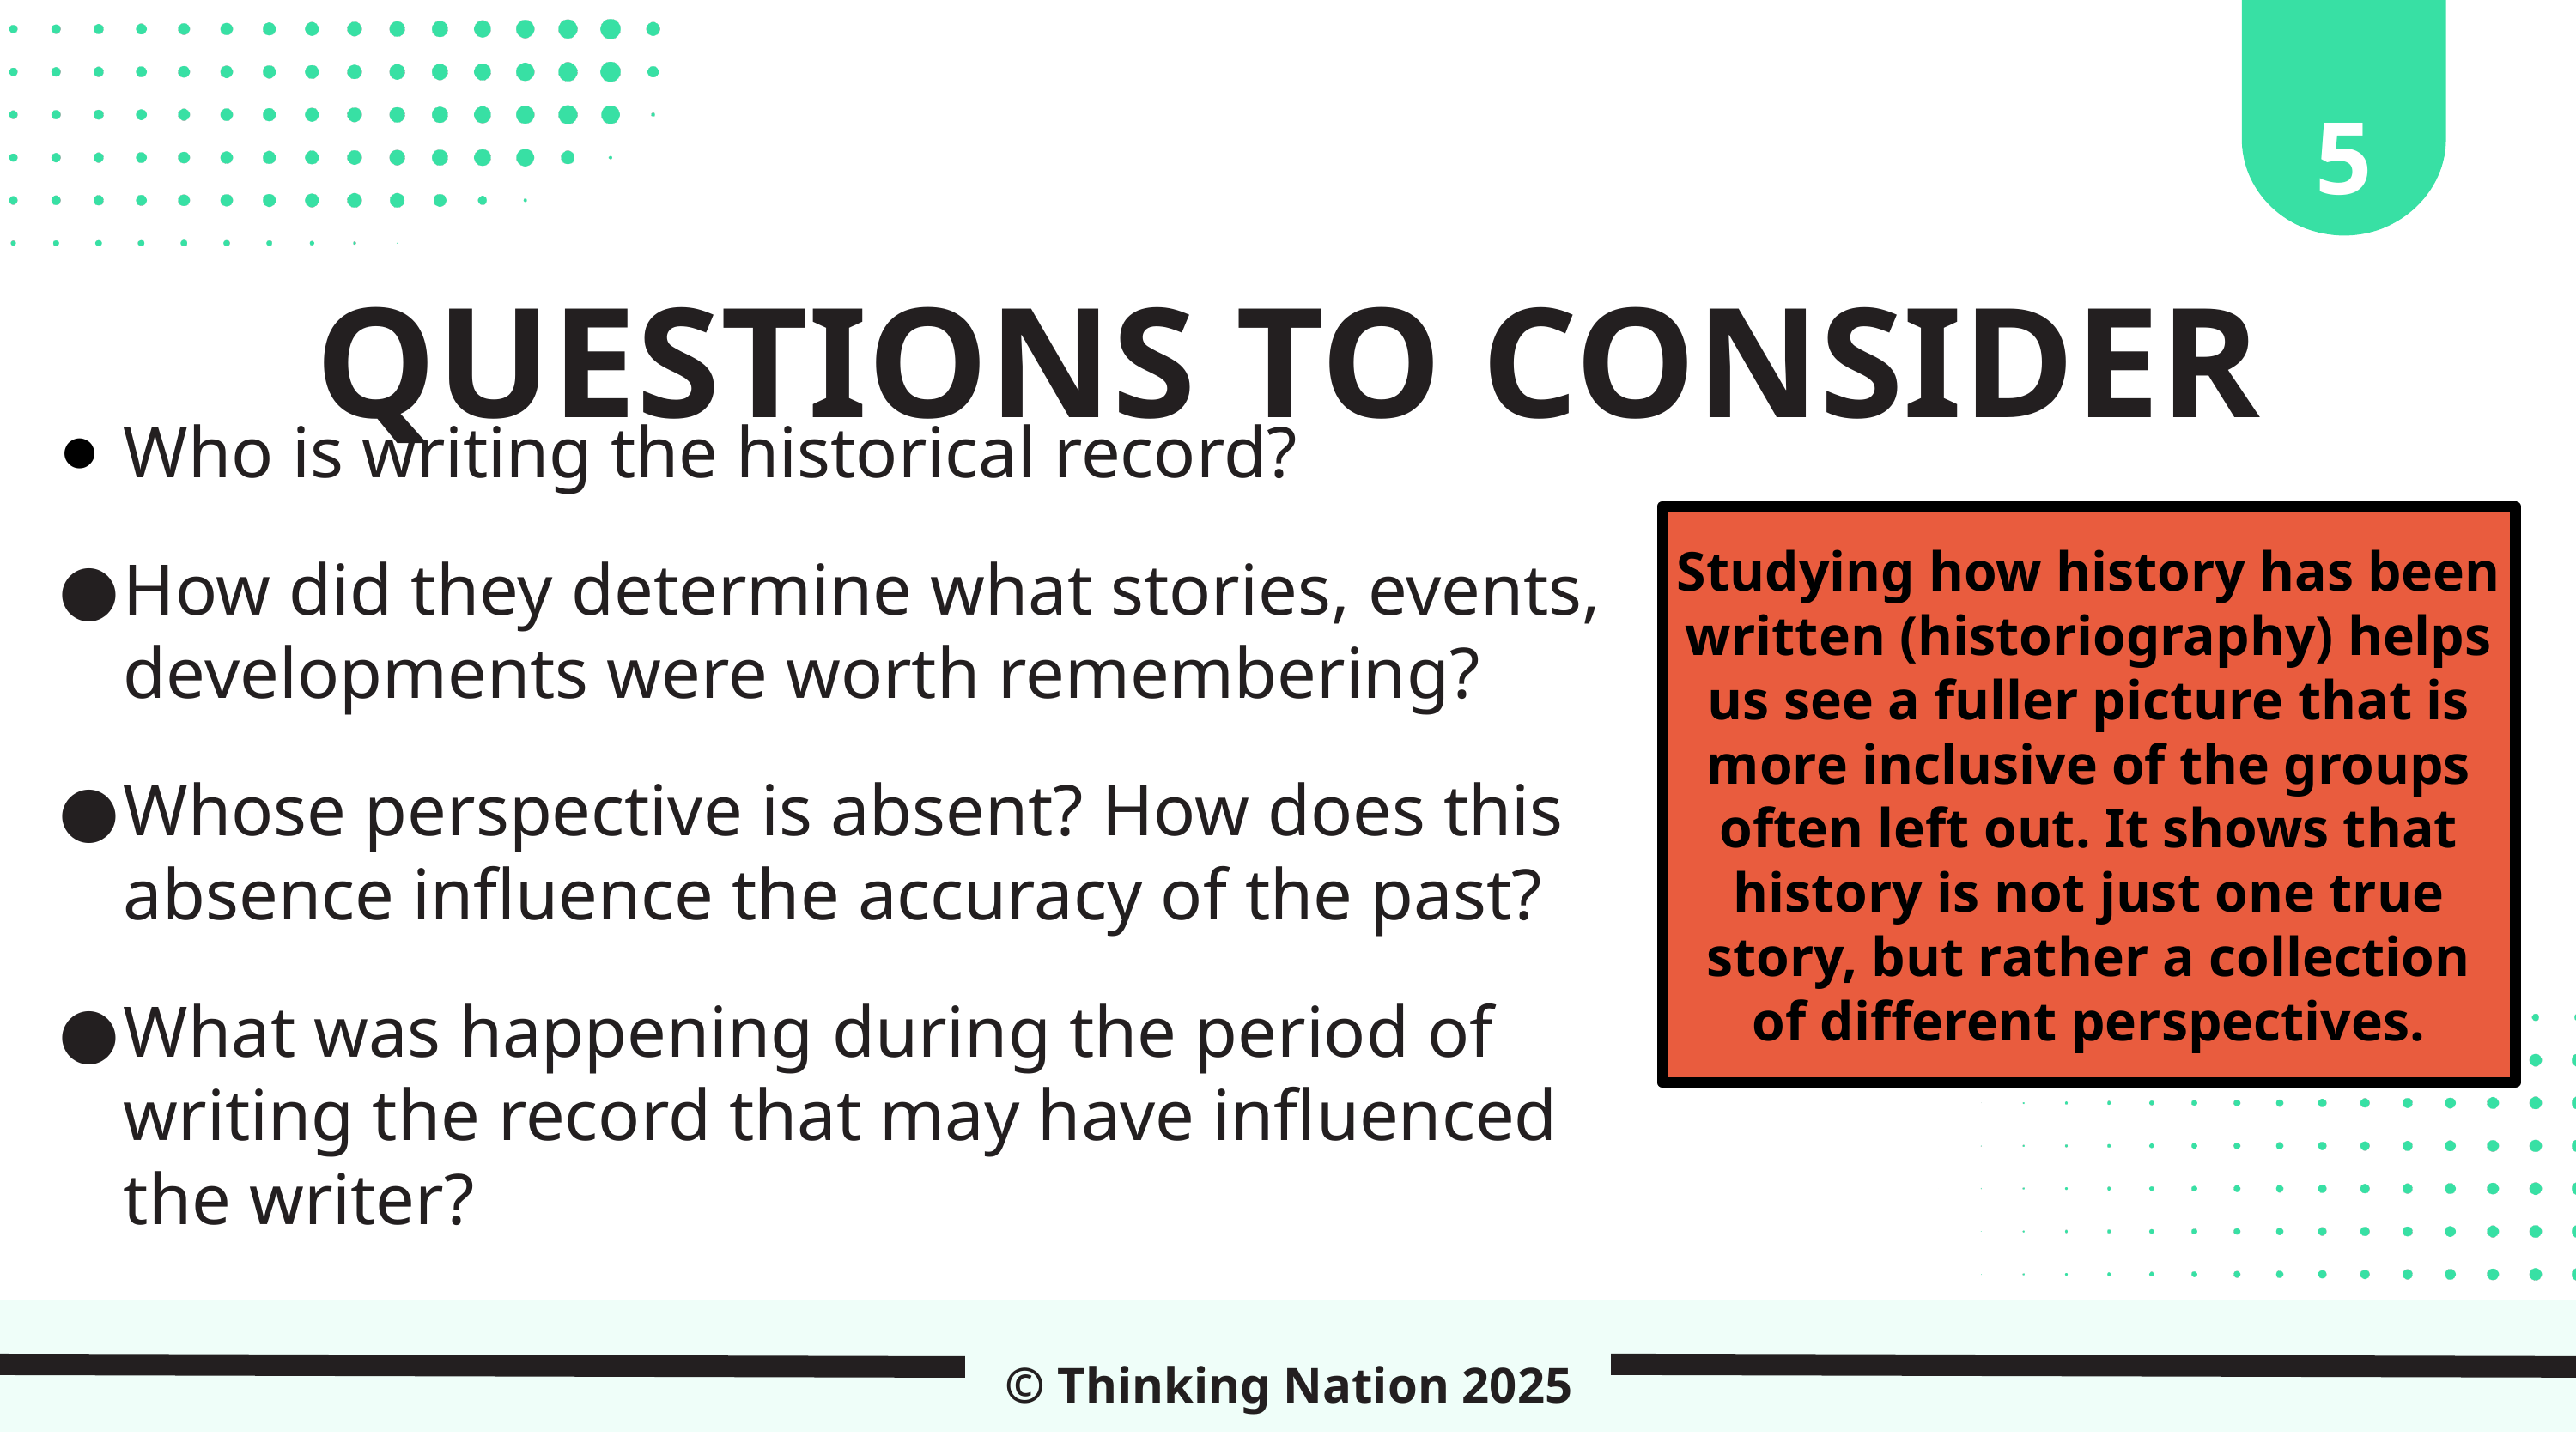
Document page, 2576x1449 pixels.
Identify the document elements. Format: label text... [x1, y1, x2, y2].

text_box Who is writing the historical record? How did they determine what stories, events, developments were worth remembering? Whose perspective is absent? How does this absence influence the accuracy of the past? What was happening during the period of writing the record that may have influenced the writer? [58, 407, 1643, 1239]
text_box QUESTIONS TO CONSIDER [237, 192, 2339, 448]
text_box Studying how history has been written (historiography) helps us see a fuller picture that is more inclusive of the groups often left out. It shows that history is not just one true story, but rather a collection of different perspectives. [1662, 506, 2516, 1082]
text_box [0, 1299, 2576, 1433]
text_box [1938, 1013, 2576, 1299]
text_box [0, 0, 660, 246]
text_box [2233, 0, 2455, 236]
